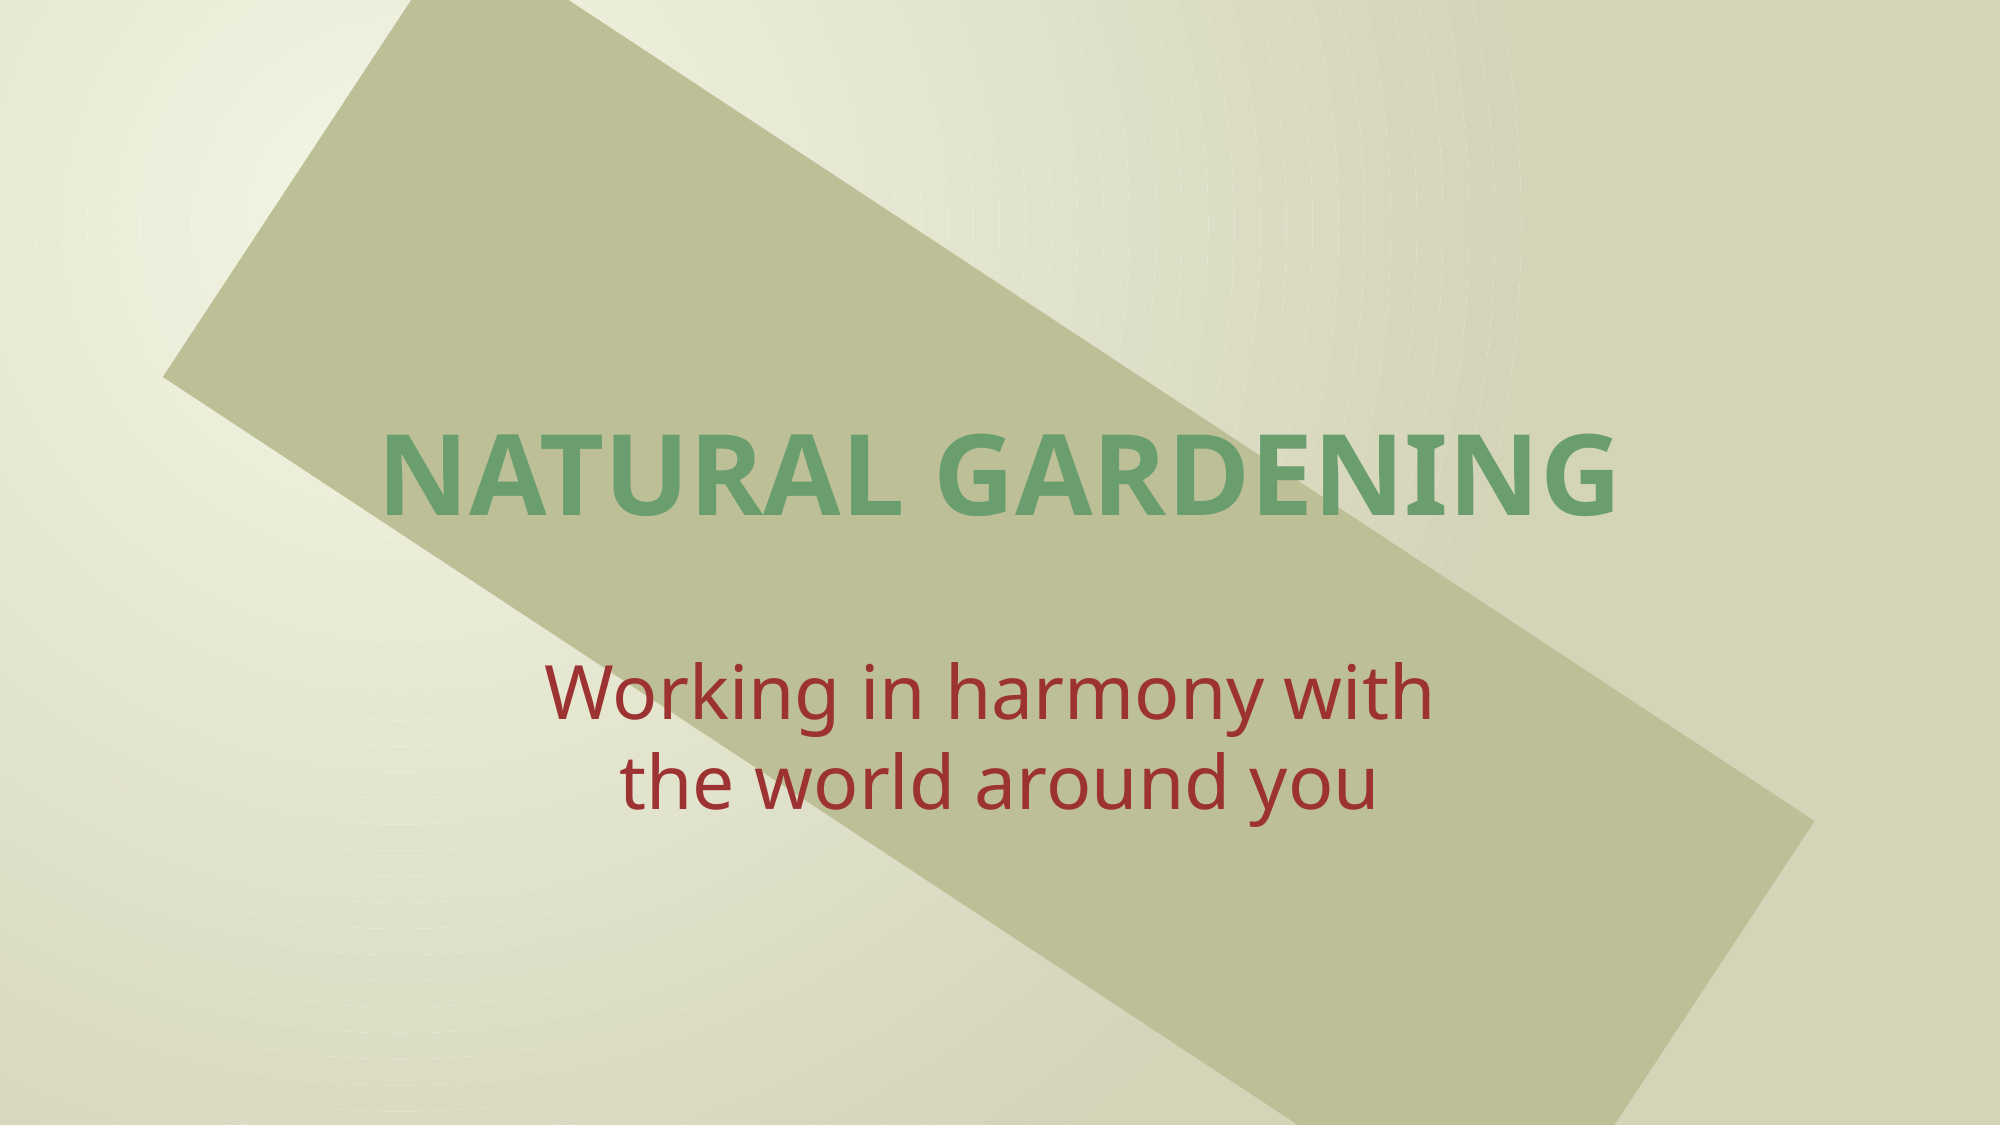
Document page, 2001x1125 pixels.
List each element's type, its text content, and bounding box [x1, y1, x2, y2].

text_box [988, 741, 1818, 1125]
text_box [159, 0, 1104, 455]
title Natural Gardening [275, 349, 1725, 591]
text_box [481, 591, 1541, 637]
subtitle Working in harmony with the world around you [300, 637, 1700, 925]
